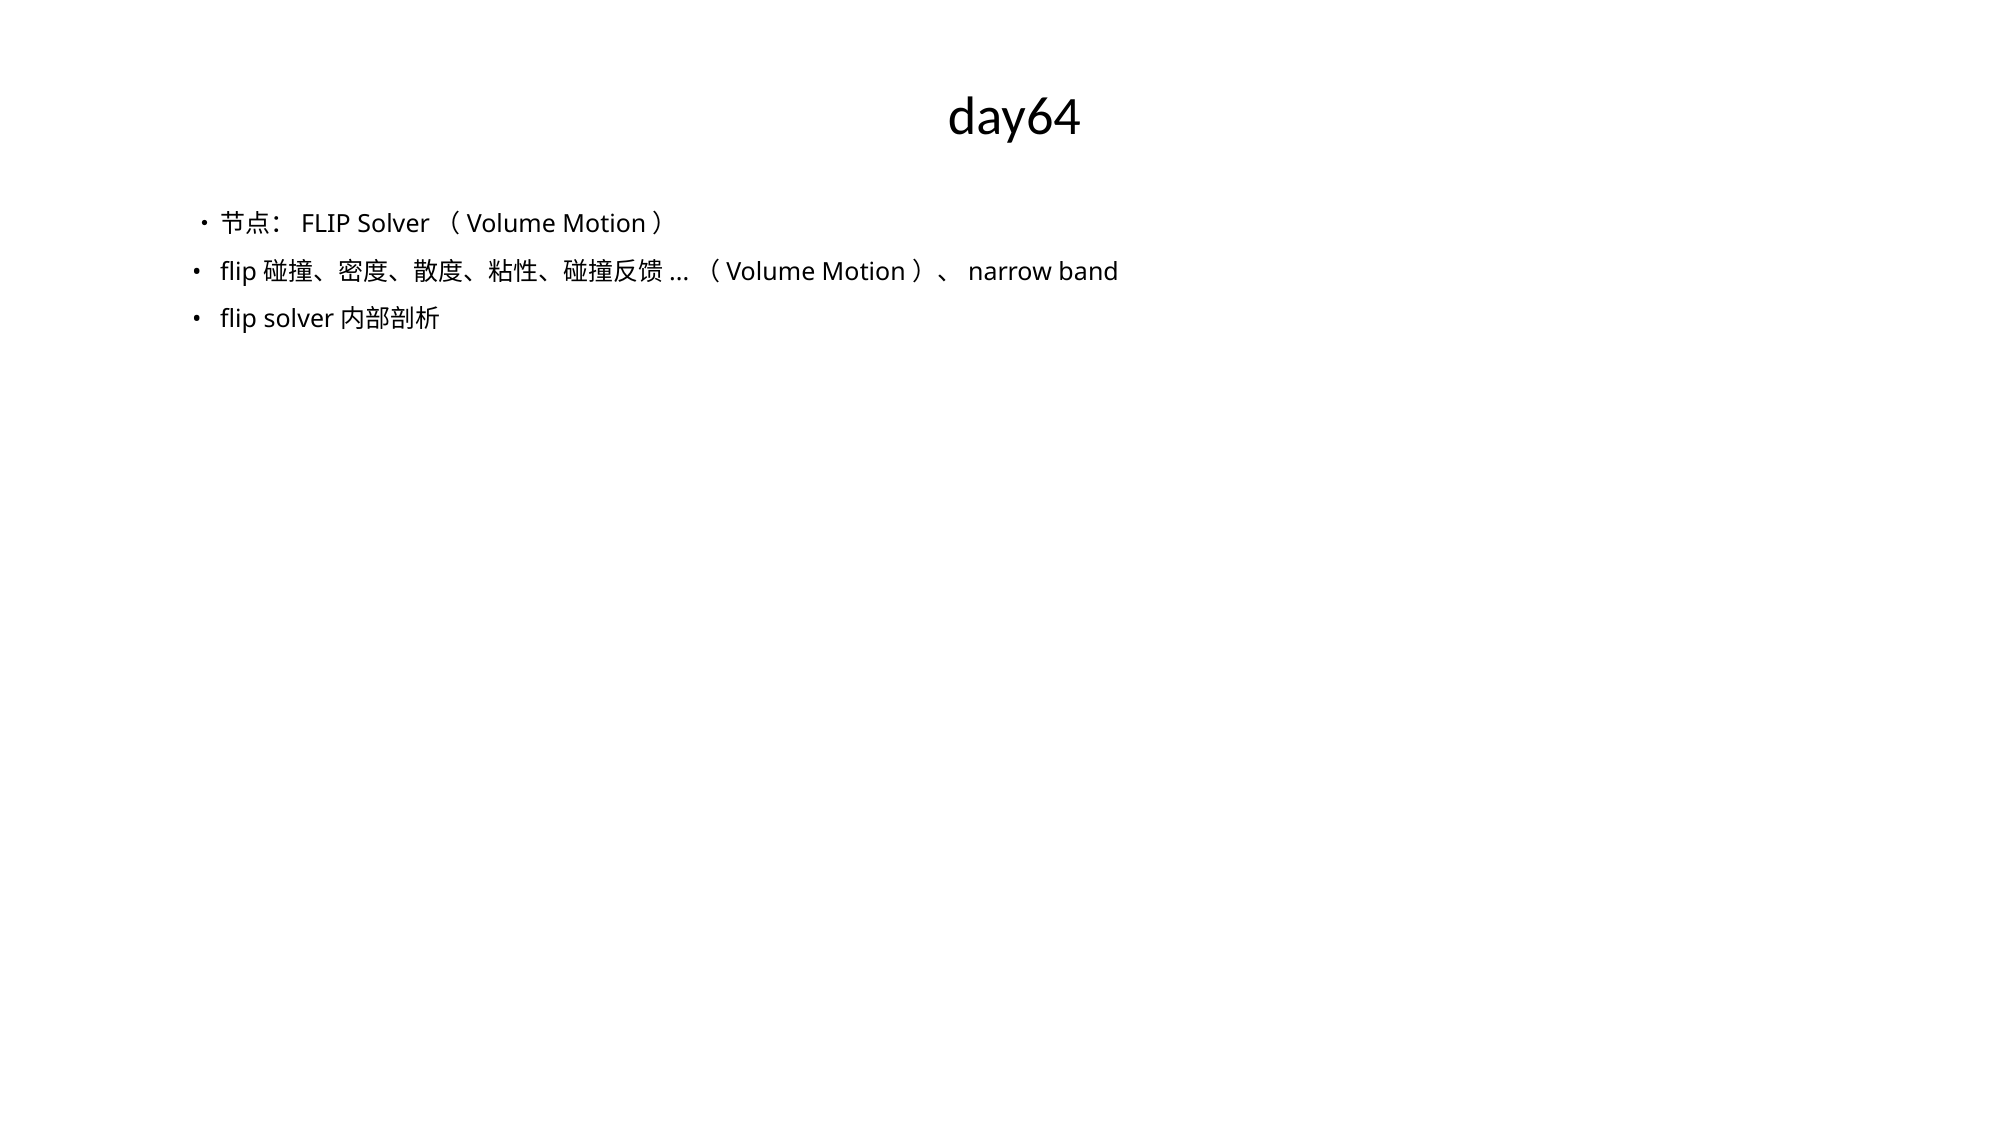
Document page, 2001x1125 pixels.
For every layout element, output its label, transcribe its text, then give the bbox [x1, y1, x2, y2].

subtitle • 节点：FLIP Solver（Volume Motion） • flip碰撞、密度、散度、粘性、碰撞反馈...（Volume Motion）、narrow band • flip solver内部剖析 [176, 203, 1815, 903]
title day64 [543, 41, 1486, 154]
